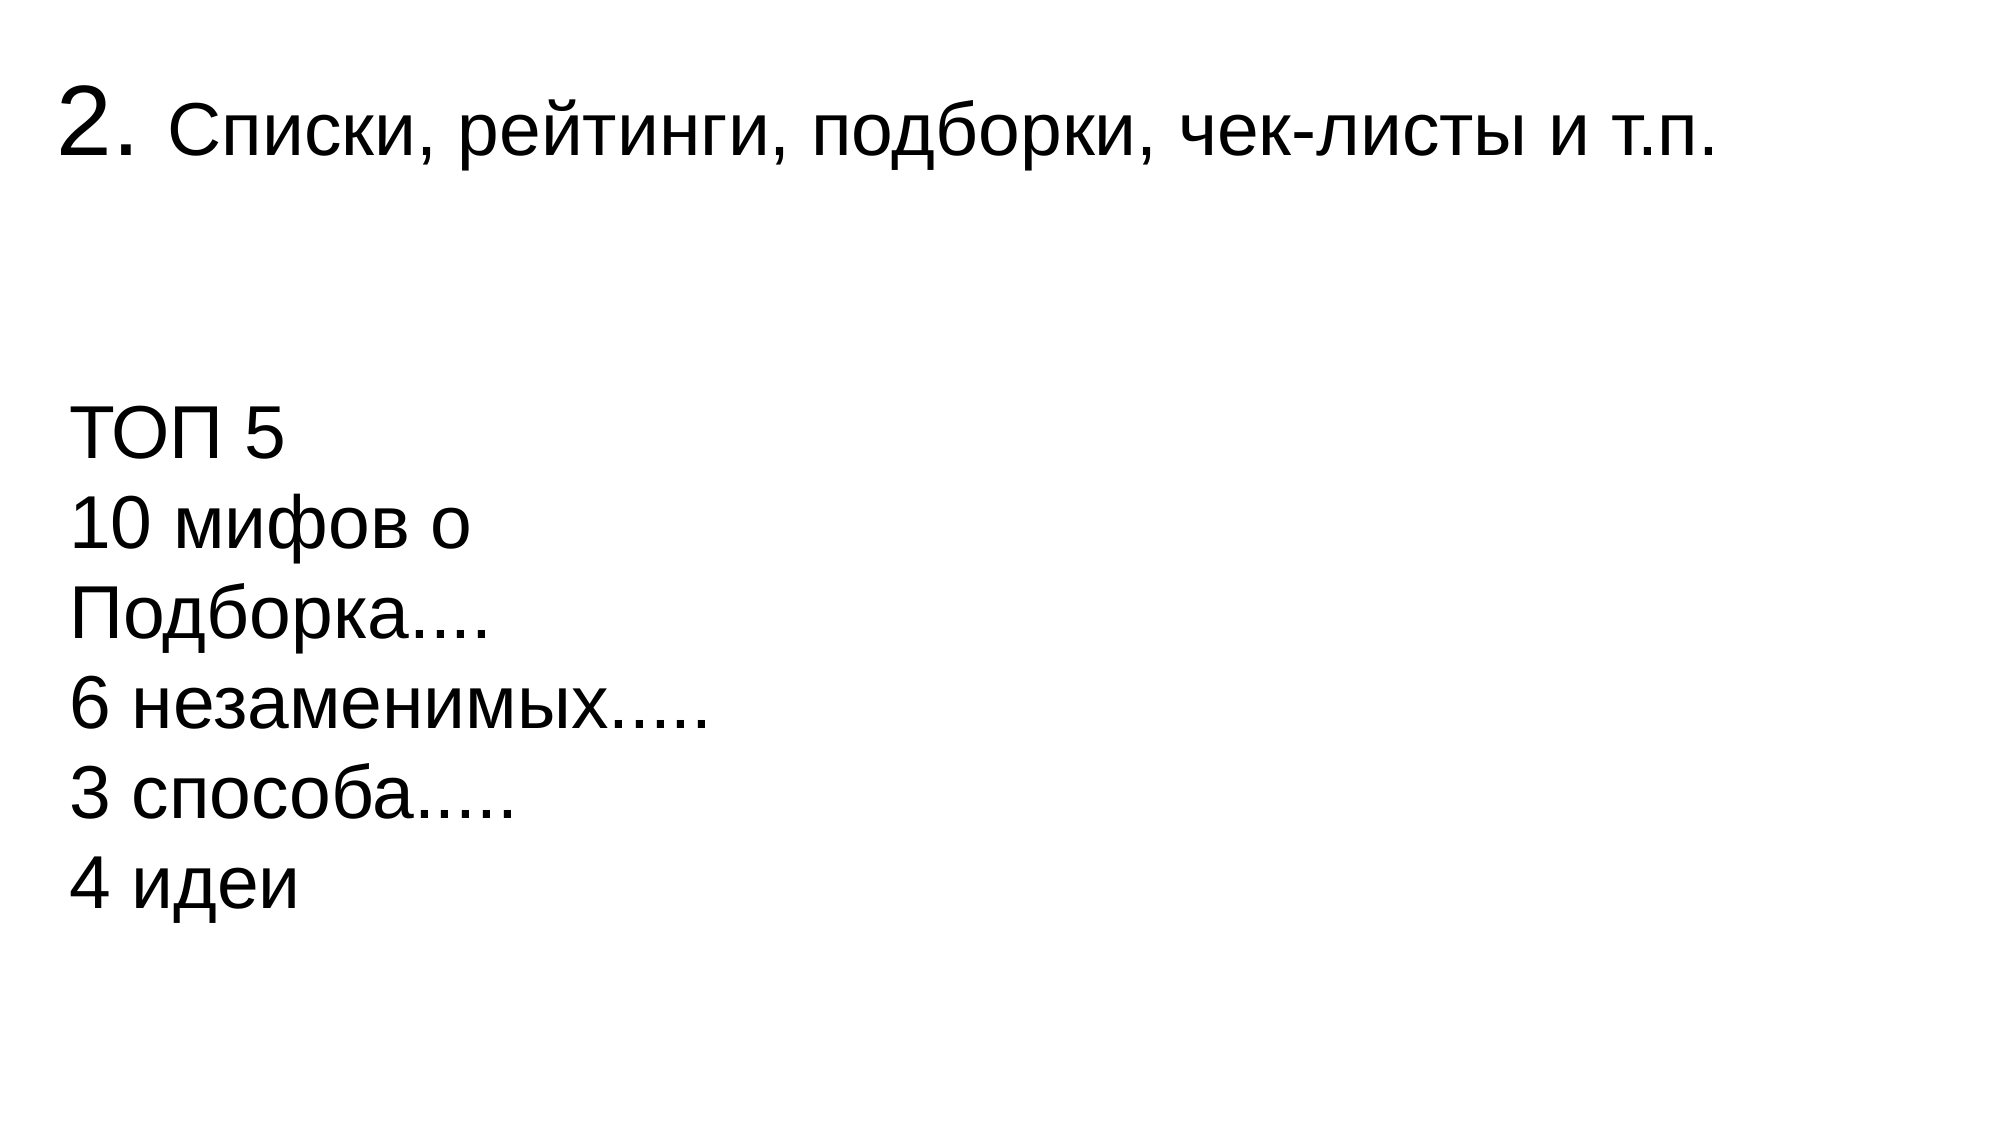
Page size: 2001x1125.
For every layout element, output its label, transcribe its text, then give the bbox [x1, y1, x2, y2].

subtitle ТОП 5 10 мифов о Подборка.... 6 незаменимых..... 3 способа..... 4 идеи [69, 271, 1951, 1035]
title 2. Списки, рейтинги, подборки, чек-листы и т.п. [56, 46, 1728, 185]
